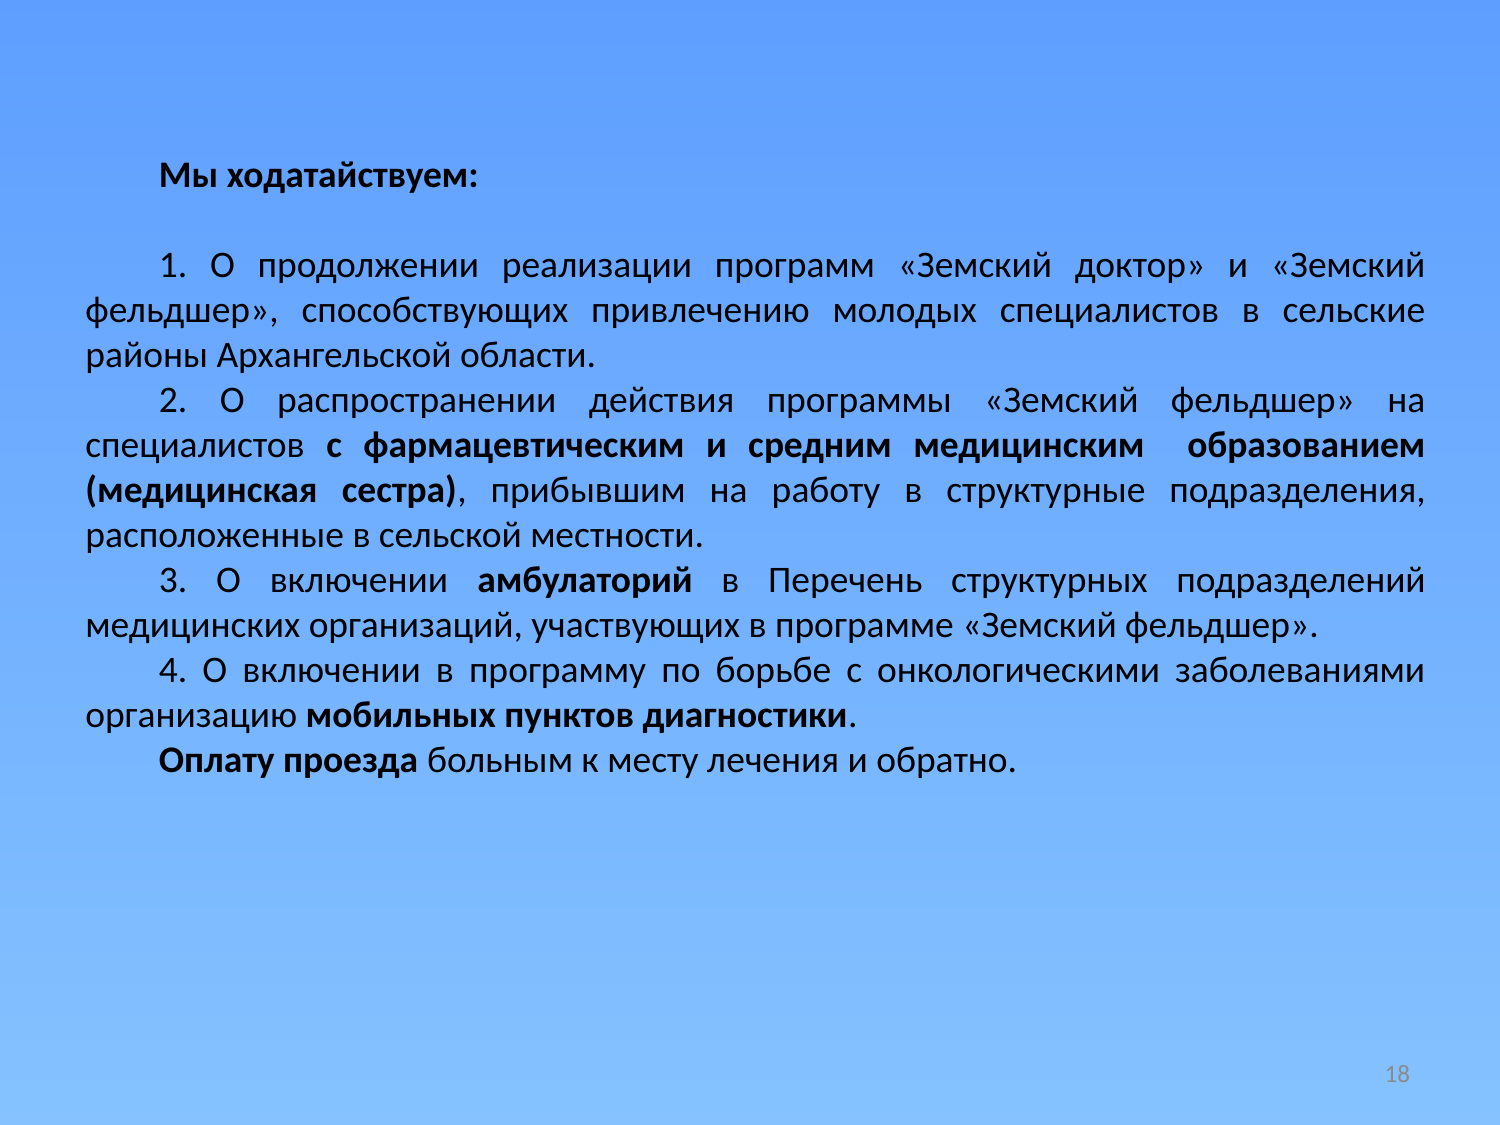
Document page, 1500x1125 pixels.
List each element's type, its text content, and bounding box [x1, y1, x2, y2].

text_box Мы ходатайствуем: 1. О продолжении реализации программ «Земский доктор» и «Земский фельдшер», способствующих привлечению молодых специалистов в сельские районы Архангельской области. 2. О распространении действия программы «Земский фельдшер» на специалистов с фармацевтическим и средним медицинским образованием (медицинская сестра), прибывшим на работу в структурные подразделения, расположенные в сельской местности. 3. О включении амбулаторий в Перечень структурных подразделений медицинских организаций, участвующих в программе «Земский фельдшер». 4. О включении в программу по борьбе с онкологическими заболеваниями организацию мобильных пунктов диагностики. Оплату проезда больным к месту лечения и обратно. [70, 97, 1442, 833]
slide_number 18 [1074, 1042, 1425, 1103]
